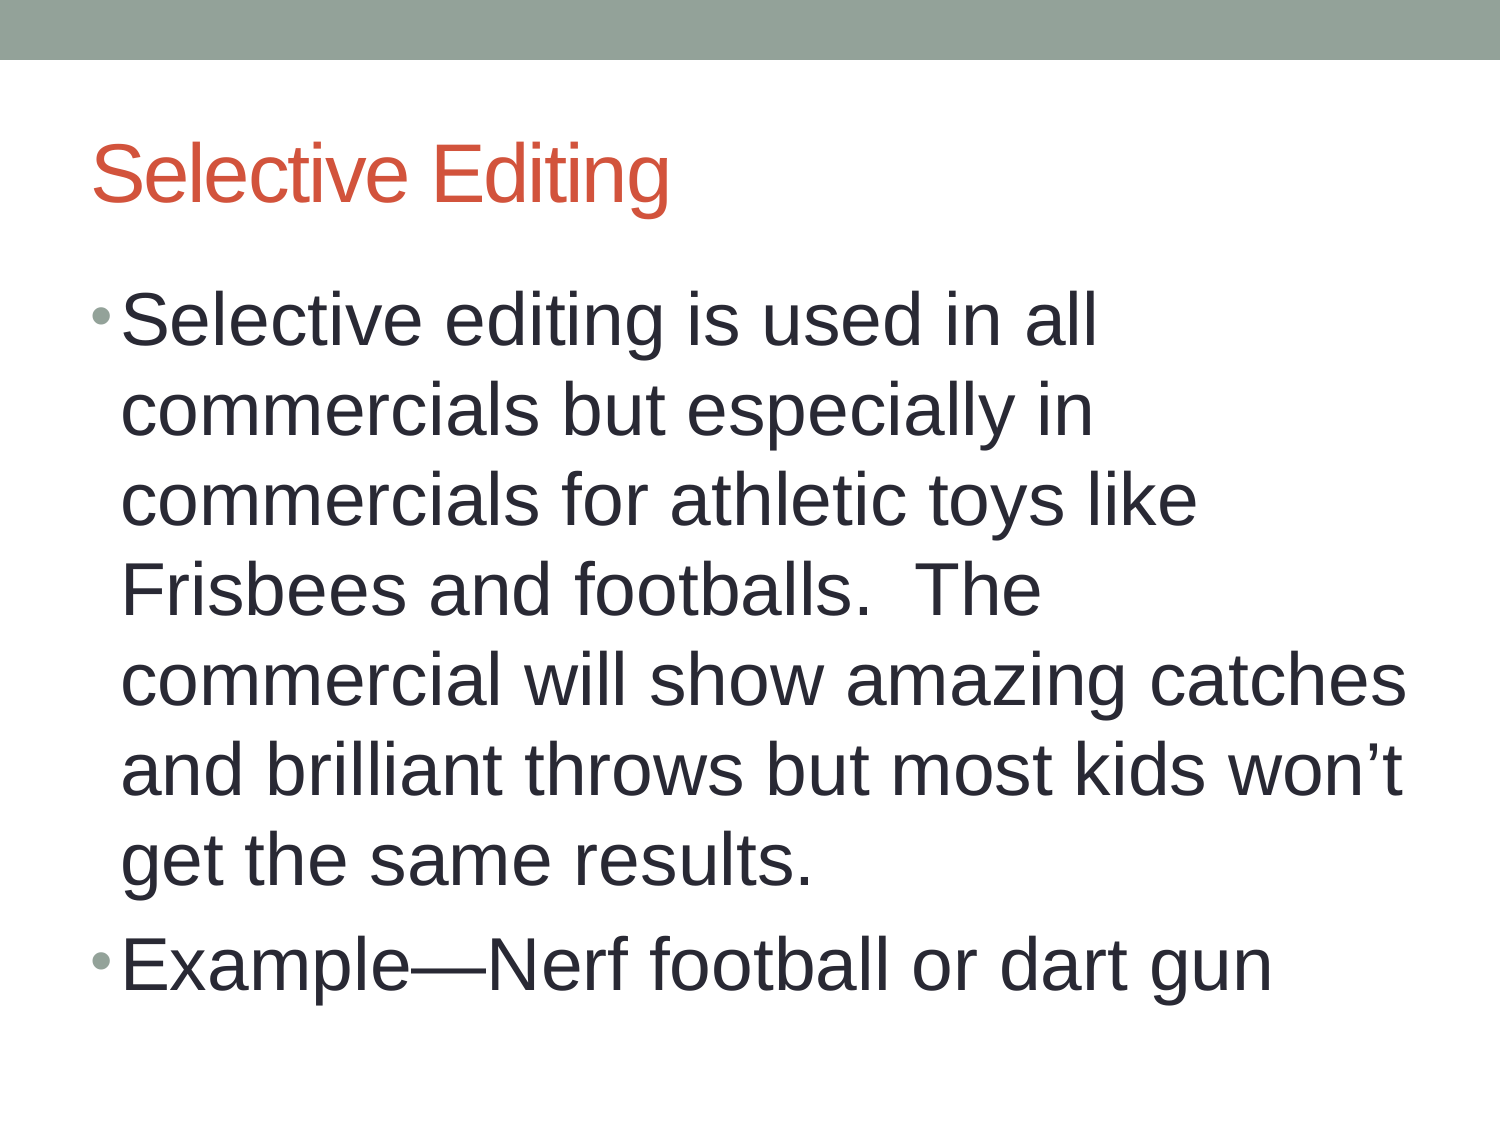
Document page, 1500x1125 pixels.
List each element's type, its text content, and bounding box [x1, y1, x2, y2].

title Selective Editing [75, 87, 1425, 250]
list Selective editing is used in all commercials but especially in commercials for athletic toys like Frisbees and footballs. The commercial will show amazing catches and brilliant throws but most kids won’t get the same results. Example—Nerf football or dart gun [75, 262, 1425, 1063]
